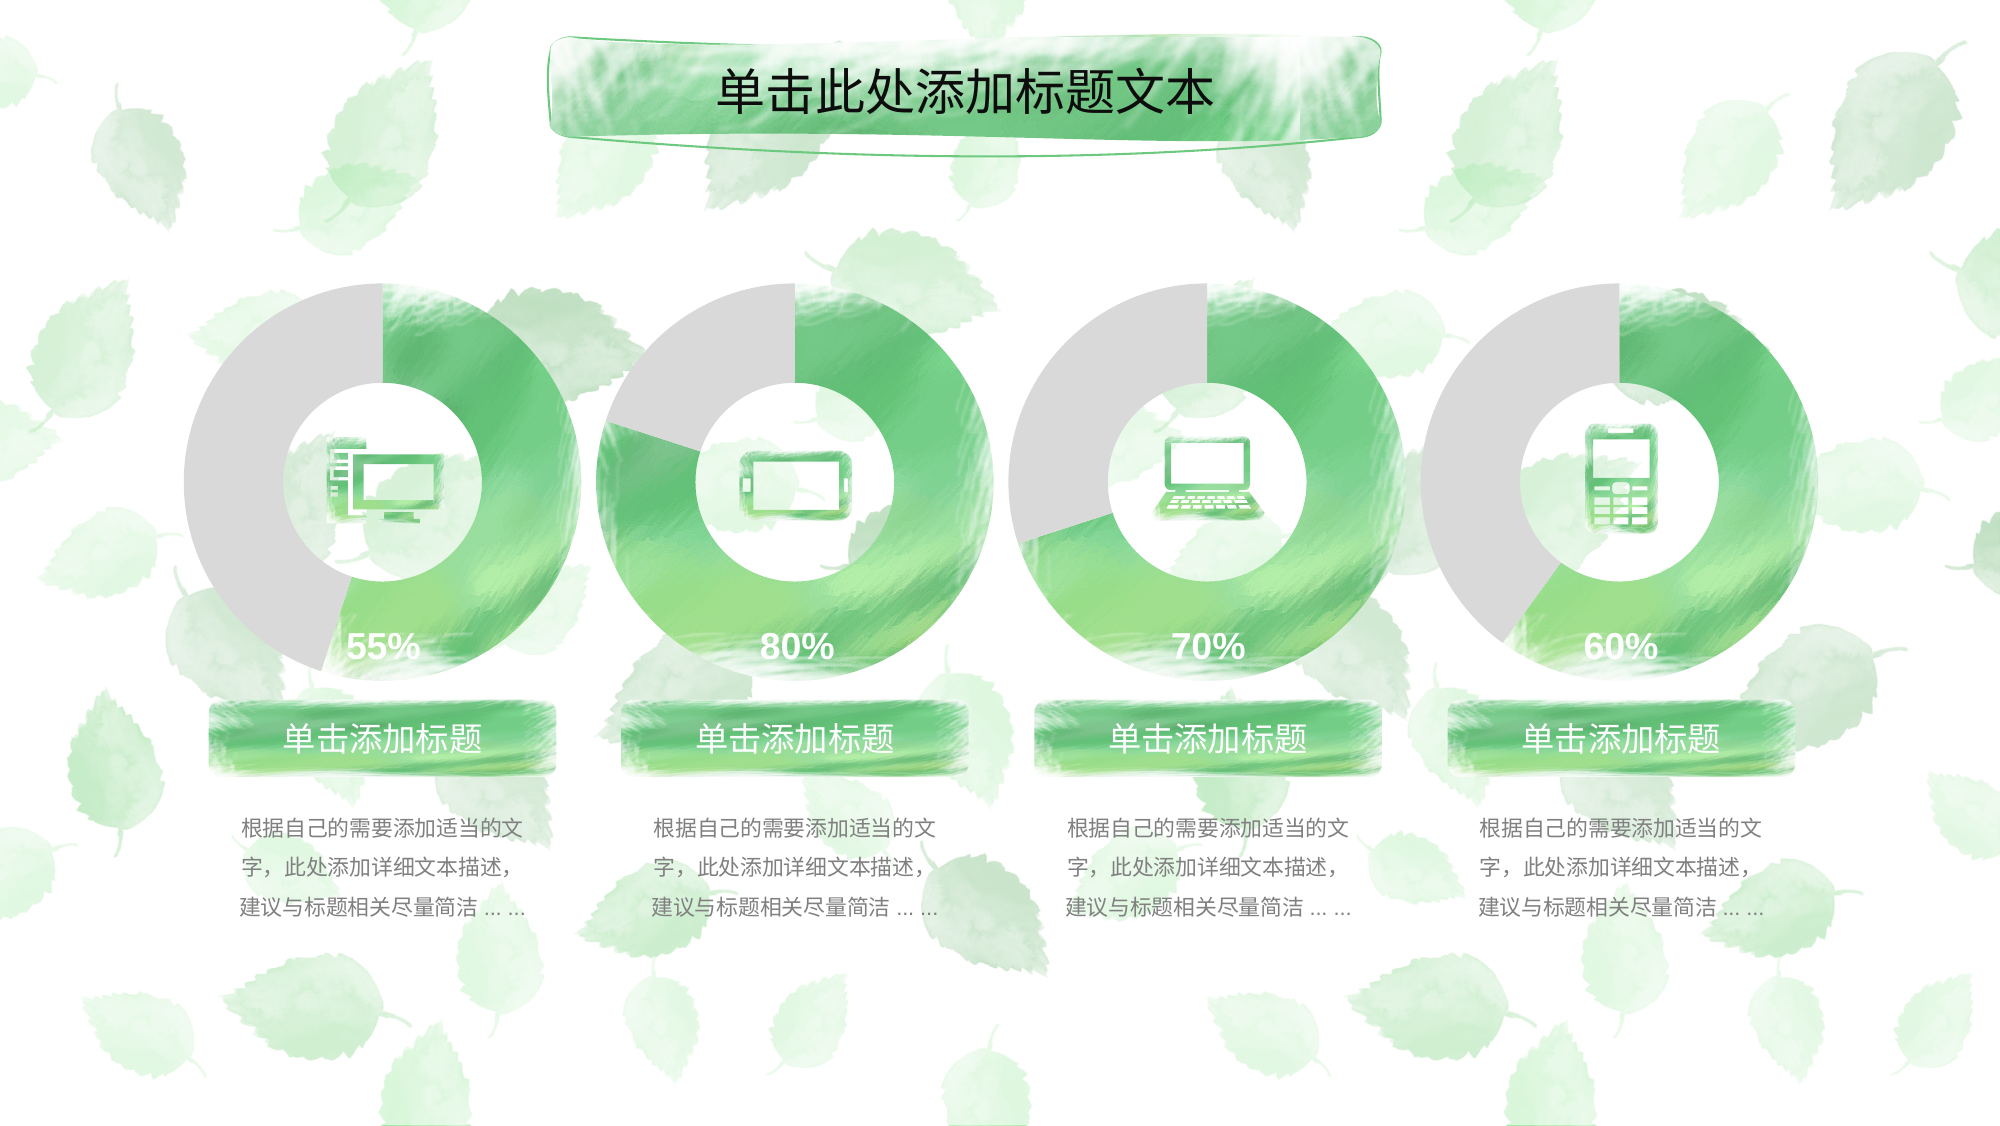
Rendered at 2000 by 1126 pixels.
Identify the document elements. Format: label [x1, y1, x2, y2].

text_box [550, 37, 1381, 137]
text_box [164, 275, 1838, 934]
picture [1033, 33, 1356, 37]
picture [995, 137, 1359, 142]
